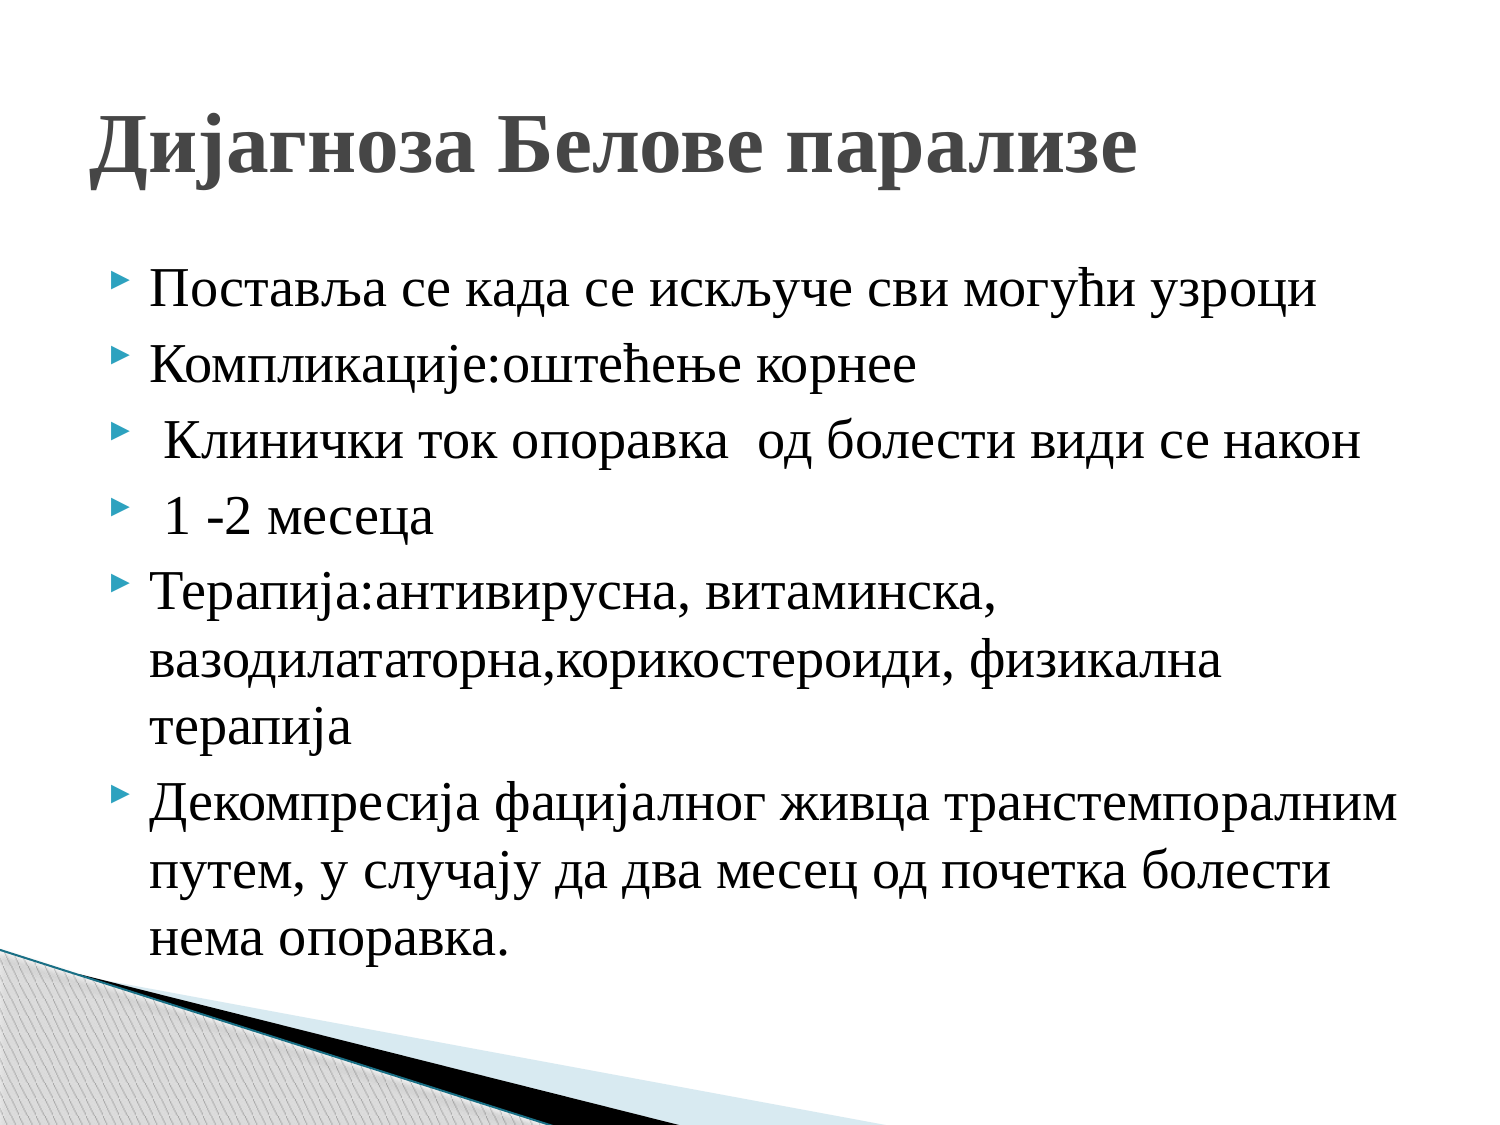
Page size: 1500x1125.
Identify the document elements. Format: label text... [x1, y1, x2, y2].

title Дијагноза Белове парализе [75, 45, 1425, 233]
list Поставља се када се искључе сви могући узроци Компликације:оштећење корнее Клинички ток опоравка од болести види се након 1 -2 месеца Терапија:антивирусна, витаминска, вазодилататорна,корикостероиди, физикална терапија Декомпресија фацијалног живца транстемпоралним путем, у случају да два месец од почетка болести нема опоравка. [74, 242, 1426, 986]
